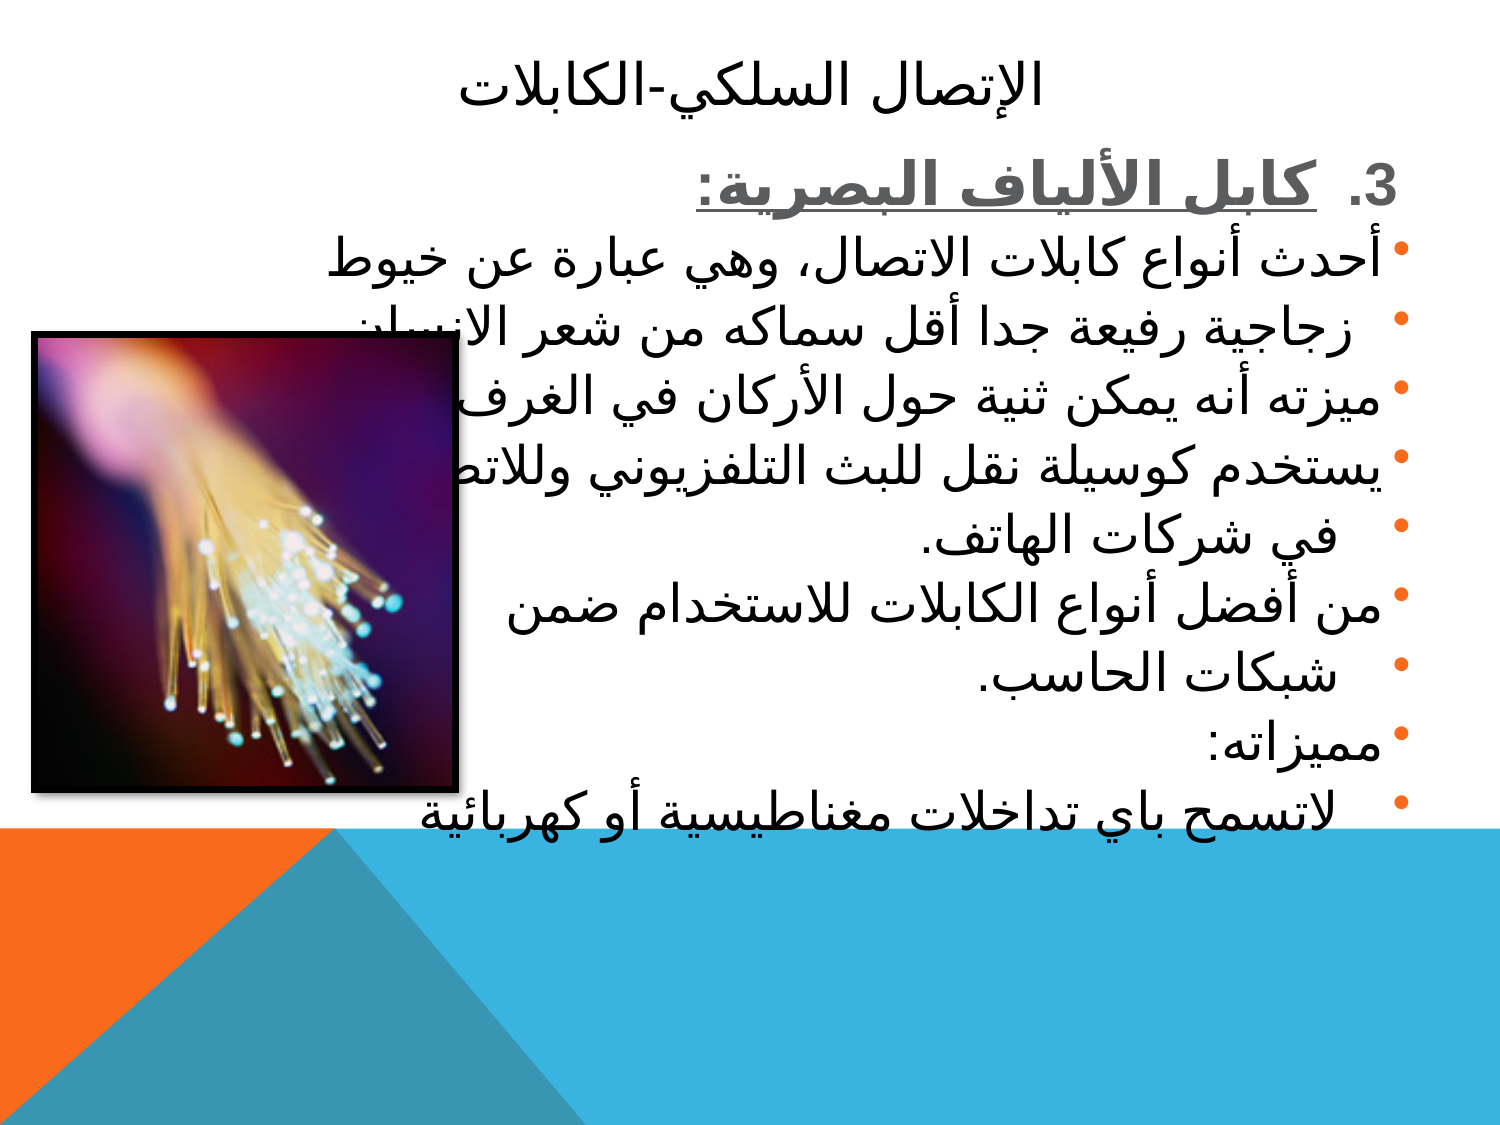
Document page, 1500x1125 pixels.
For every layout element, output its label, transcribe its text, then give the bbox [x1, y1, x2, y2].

picture [37, 337, 453, 787]
list كابل الألياف البصرية: أحدث أنواع كابلات الاتصال، وهي عبارة عن خيوط زجاجية رفيعة جدا أقل سماكه من شعر الانسان . ميزته أنه يمكن ثنية حول الأركان في الغرف. يستخدم كوسيلة نقل للبث التلفزيوني وللاتصال في شركات الهاتف. من أفضل أنواع الكابلات للاستخدام ضمن شبكات الحاسب. مميزاته: لاتسمح باي تداخلات مغناطيسية أو كهربائية [200, 137, 1425, 850]
title الإتصال السلكي-الكابلات [135, 37, 1369, 128]
